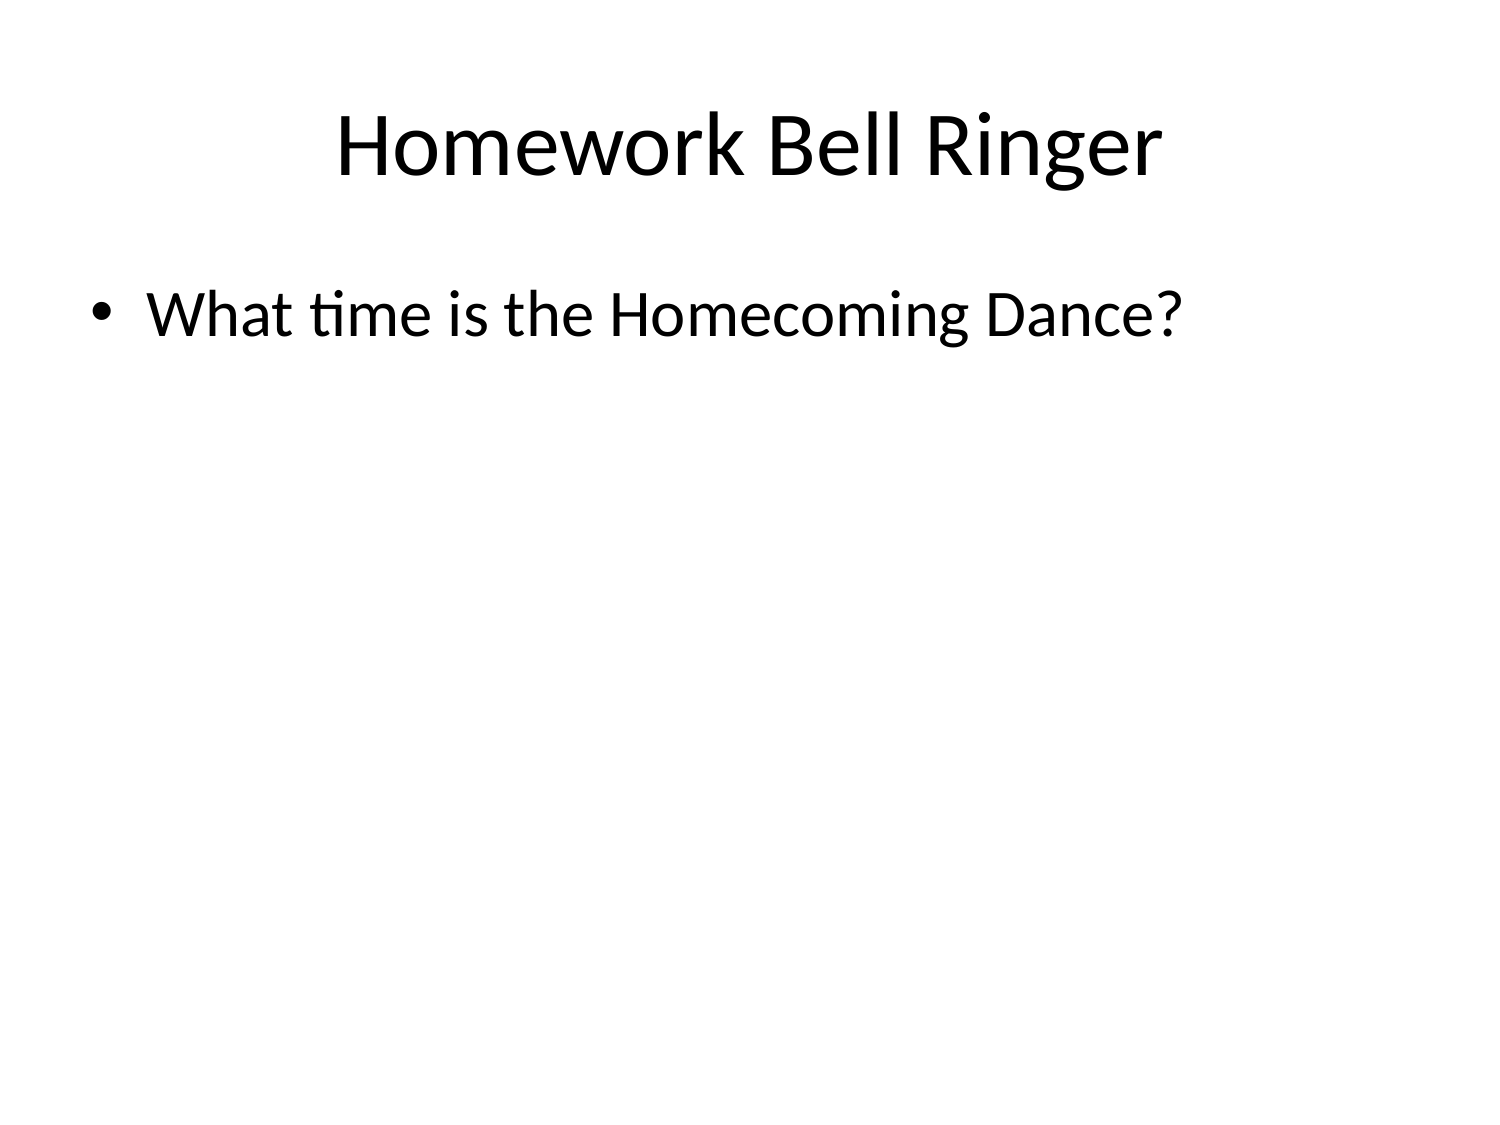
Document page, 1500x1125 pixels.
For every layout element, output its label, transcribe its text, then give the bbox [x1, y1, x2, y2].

title Homework Bell Ringer [75, 45, 1425, 233]
list What time is the Homecoming Dance? [75, 262, 1425, 1005]
